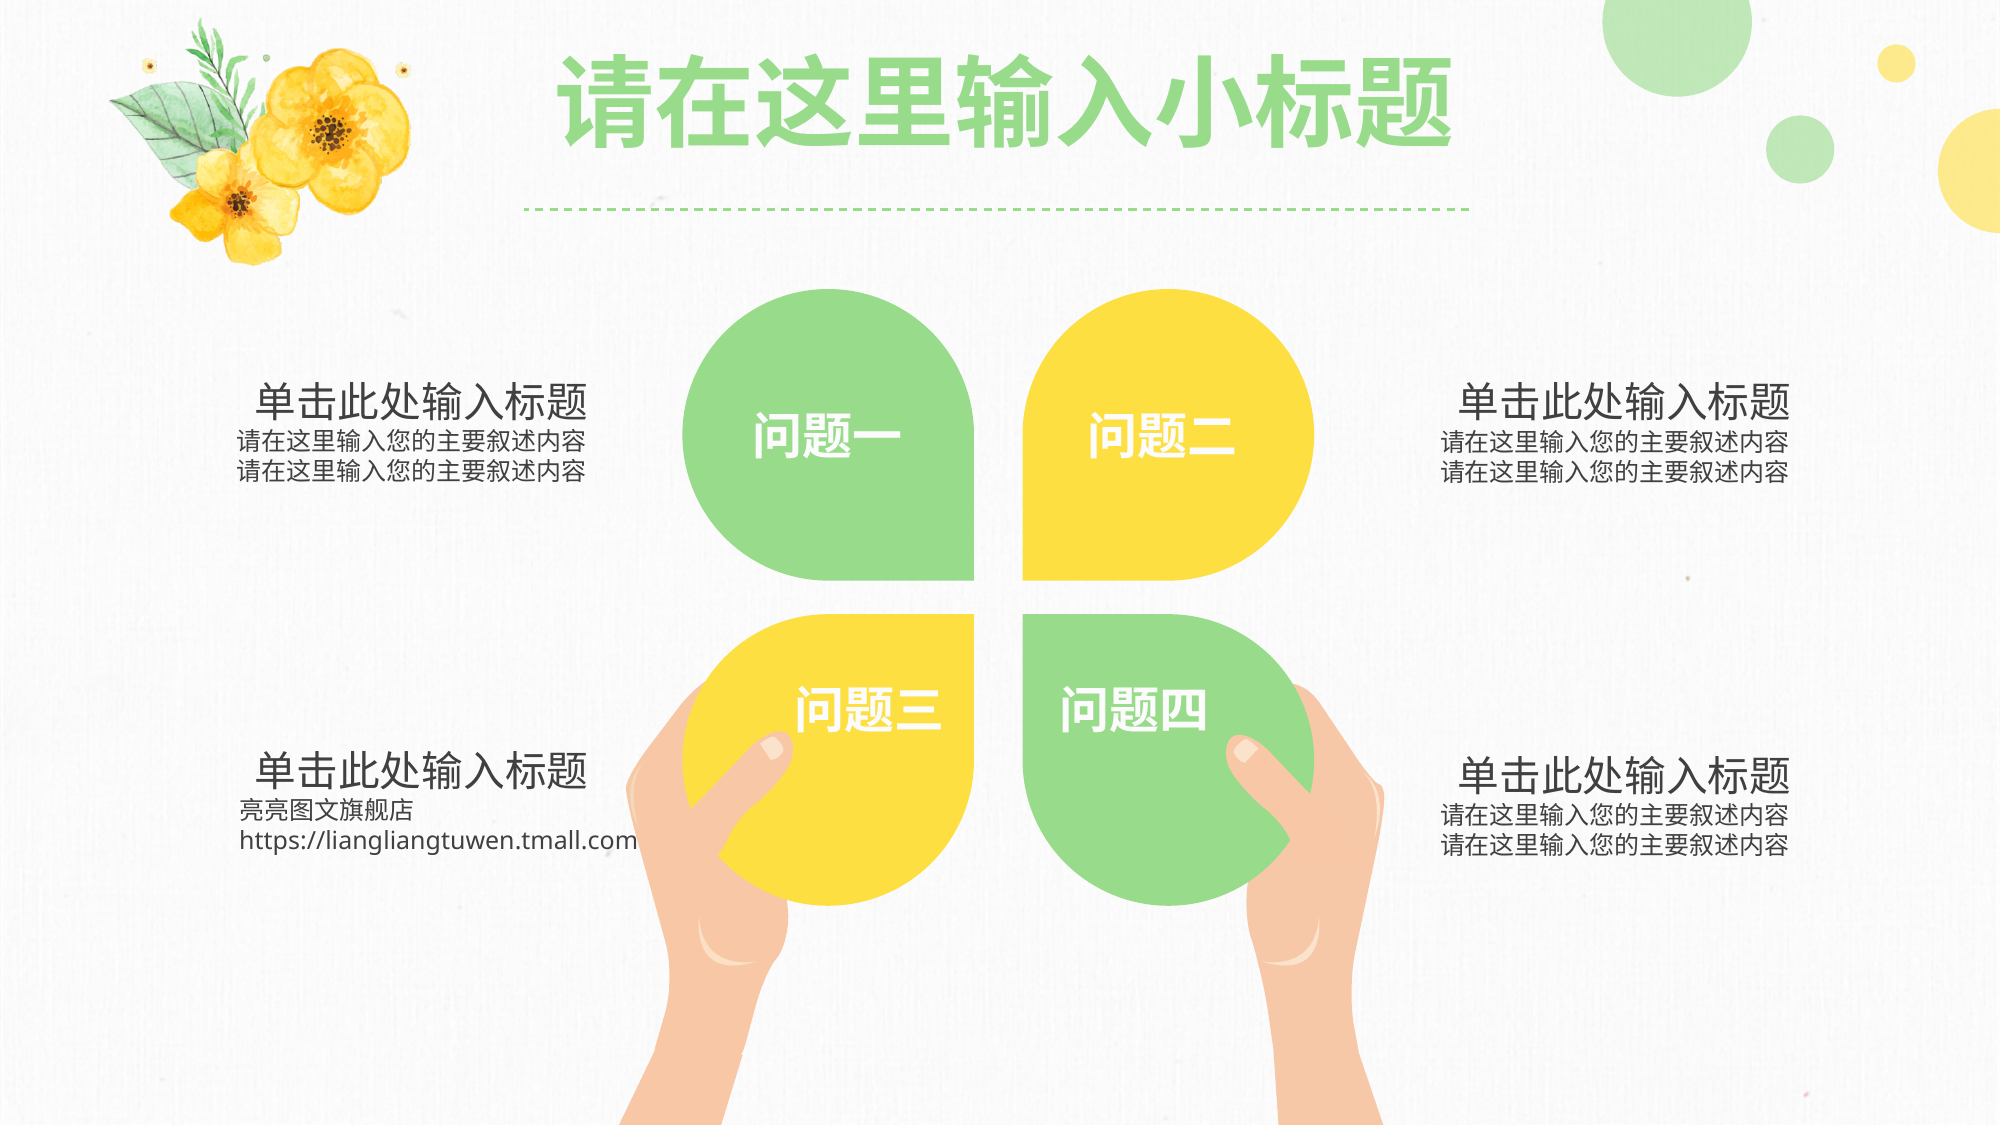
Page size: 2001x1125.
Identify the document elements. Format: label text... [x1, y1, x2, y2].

picture [0, 0, 2001, 1125]
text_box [611, 614, 974, 1125]
text_box 请在这里输入小标题 [539, 31, 1470, 167]
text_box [1022, 288, 1315, 581]
text_box [1876, 43, 1917, 84]
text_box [1022, 614, 1392, 1125]
text_box 单击此处输入标题 亮亮图文旗舰店 https://liangliangtuwen.tmall.com [224, 736, 611, 952]
text_box [1765, 114, 1836, 185]
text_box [682, 288, 974, 581]
text_box 单击此处输入标题 请在这里输入您的主要叙述内容 请在这里输入您的主要叙述内容 [1425, 742, 1807, 947]
text_box 单击此处输入标题 请在这里输入您的主要叙述内容 请在这里输入您的主要叙述内容 [1425, 368, 1807, 574]
text_box [1936, 107, 2000, 235]
text_box 单击此处输入标题 请在这里输入您的主要叙述内容 请在这里输入您的主要叙述内容 [222, 368, 604, 573]
text_box [1601, 0, 1753, 98]
